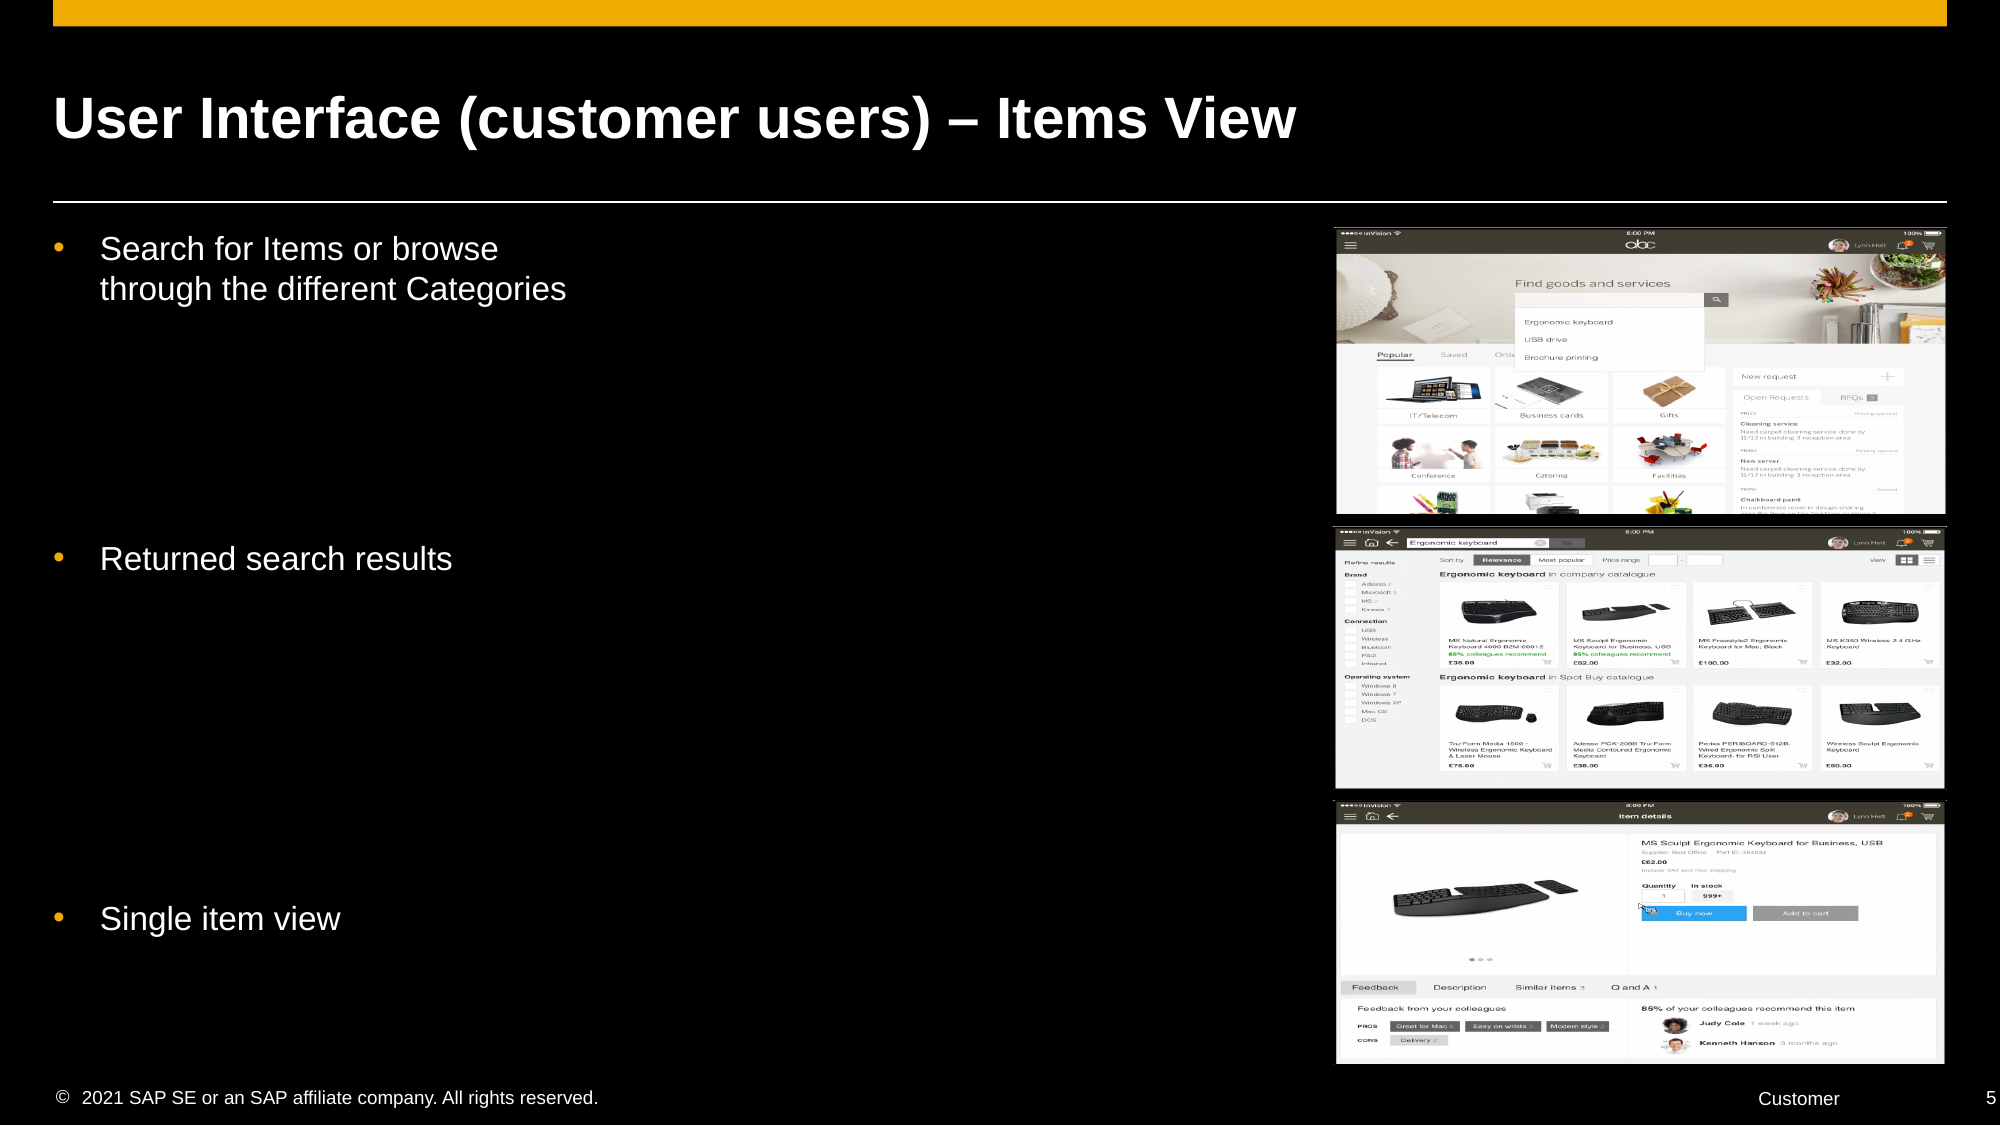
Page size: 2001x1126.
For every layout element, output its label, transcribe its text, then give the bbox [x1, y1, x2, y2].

picture [1333, 227, 1948, 516]
picture [1333, 525, 1948, 791]
picture [1333, 800, 1948, 1065]
title User Interface (customer users) – Items View [53, 53, 1947, 178]
list Search for Items or browse through the different Categories Returned search results Single item view [53, 227, 617, 1065]
